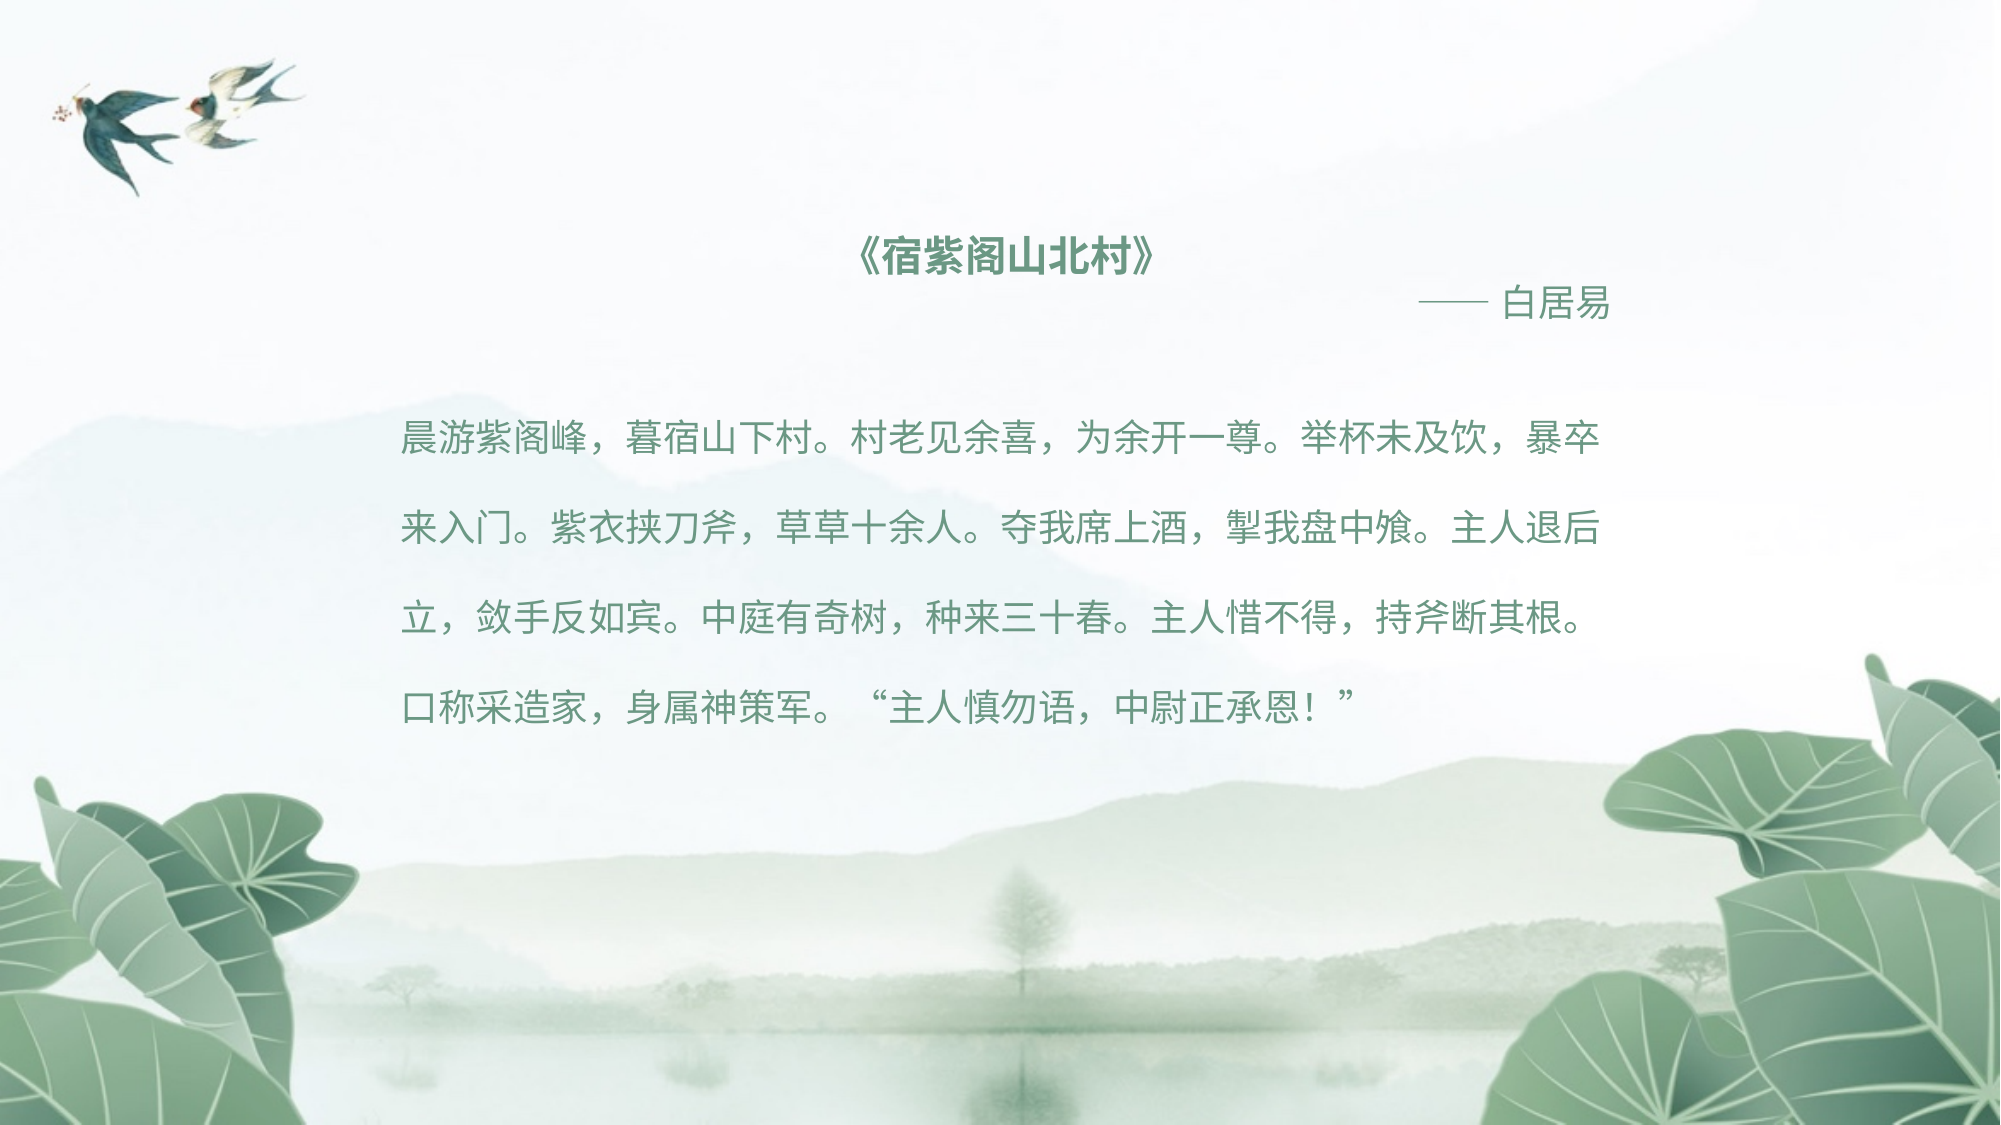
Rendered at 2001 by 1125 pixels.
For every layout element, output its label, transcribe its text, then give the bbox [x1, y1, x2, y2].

text_box 《宿紫阁山北村》 ——白居易 晨游紫阁峰，暮宿山下村。村老见余喜，为余开一尊。举杯未及饮，暴卒来入门。紫衣挟刀斧，草草十余人。夺我席上酒，掣我盘中飧。主人退后立，敛手反如宾。中庭有奇树，种来三十春。主人惜不得，持斧断其根。口称采造家，身属神策军。“主人慎勿语，中尉正承恩！” [385, 177, 1628, 737]
picture [0, 0, 2000, 1125]
